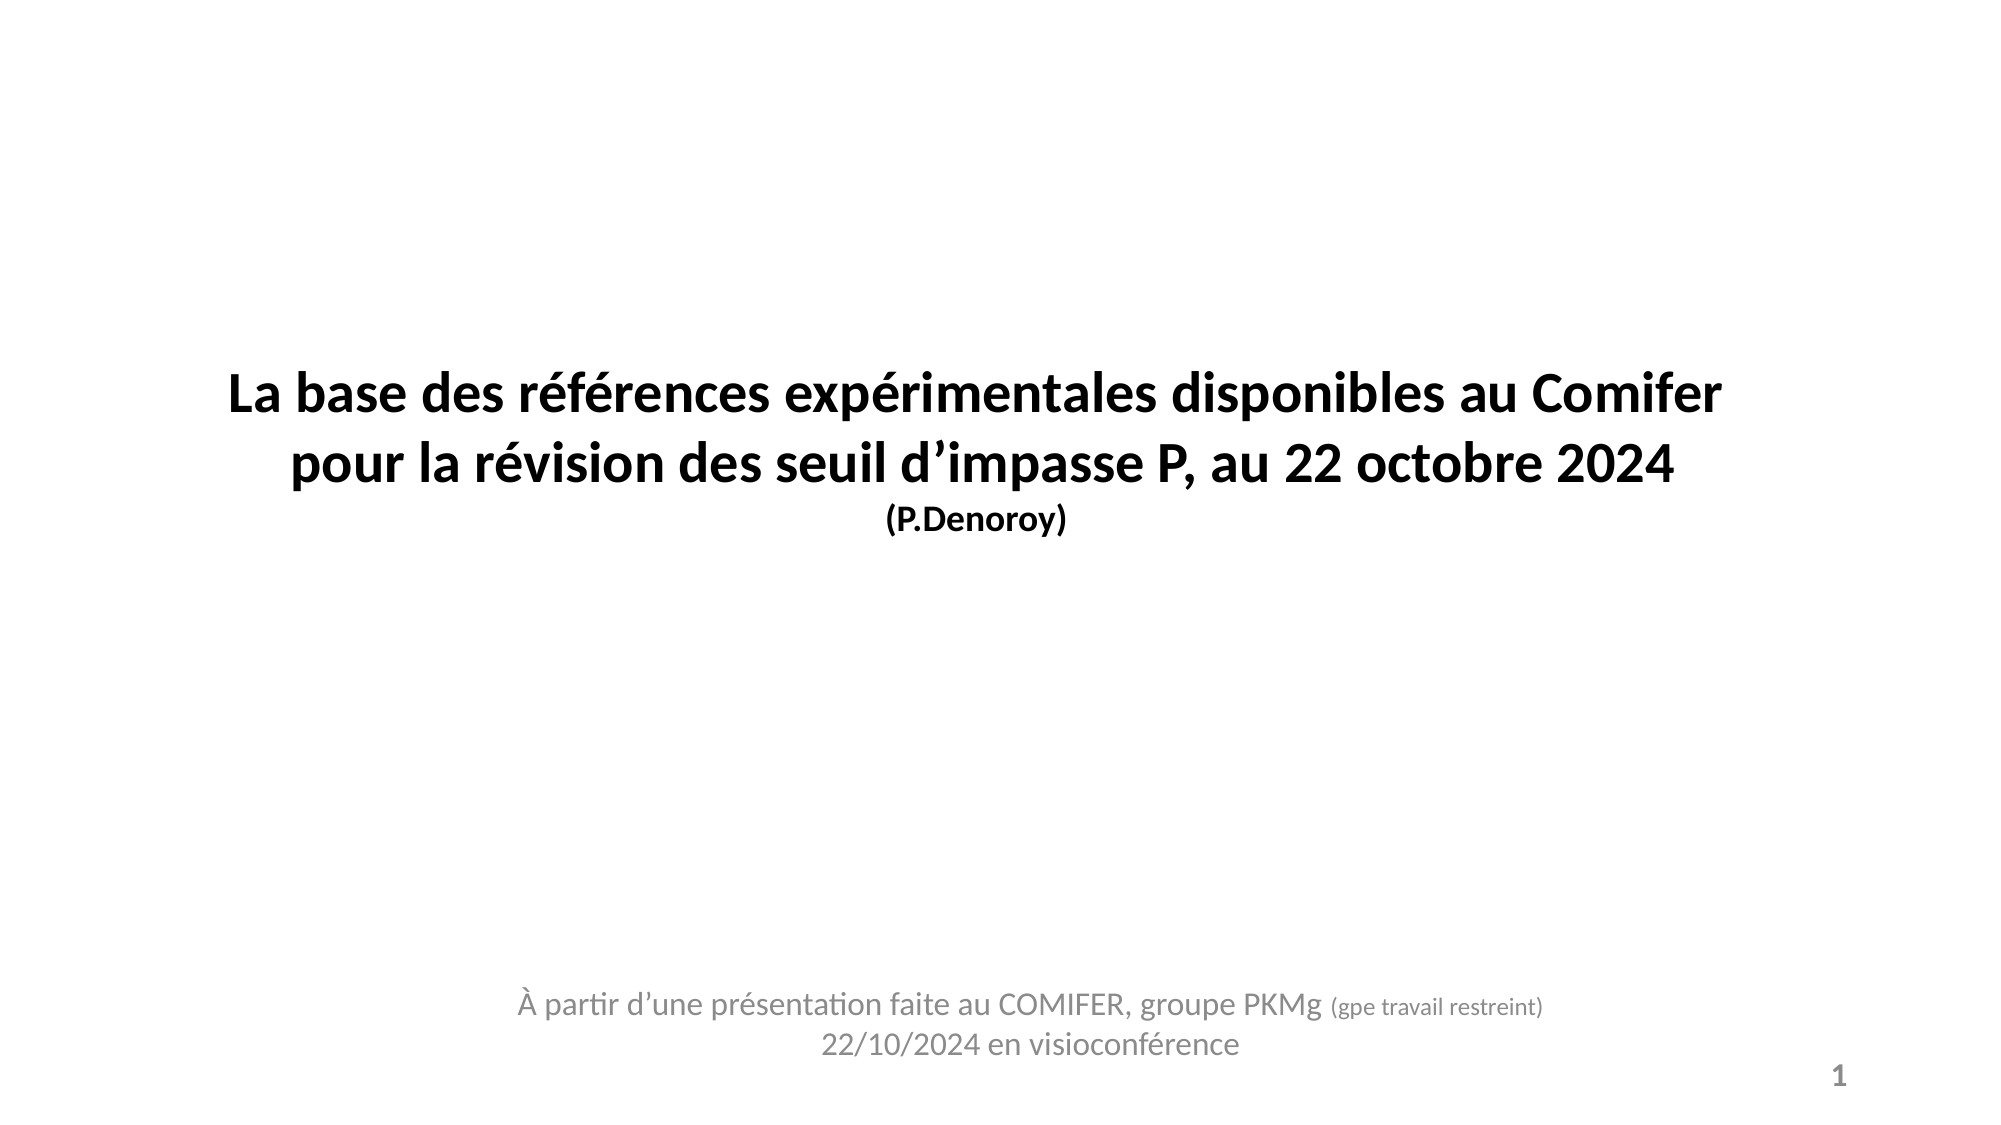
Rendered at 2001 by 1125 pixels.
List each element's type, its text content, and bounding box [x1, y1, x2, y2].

slide_number 1 [1777, 1042, 1863, 1103]
text_box La base des références expérimentales disponibles au Comifer pour la révision des seuil d’impasse P, au 22 octobre 2024 (P.Denoroy) [213, 346, 1739, 547]
footer À partir d’une présentation faite au COMIFER, groupe PKMg (gpe travail restreint) 22/10/2024 en visioconférence [490, 972, 1571, 1073]
